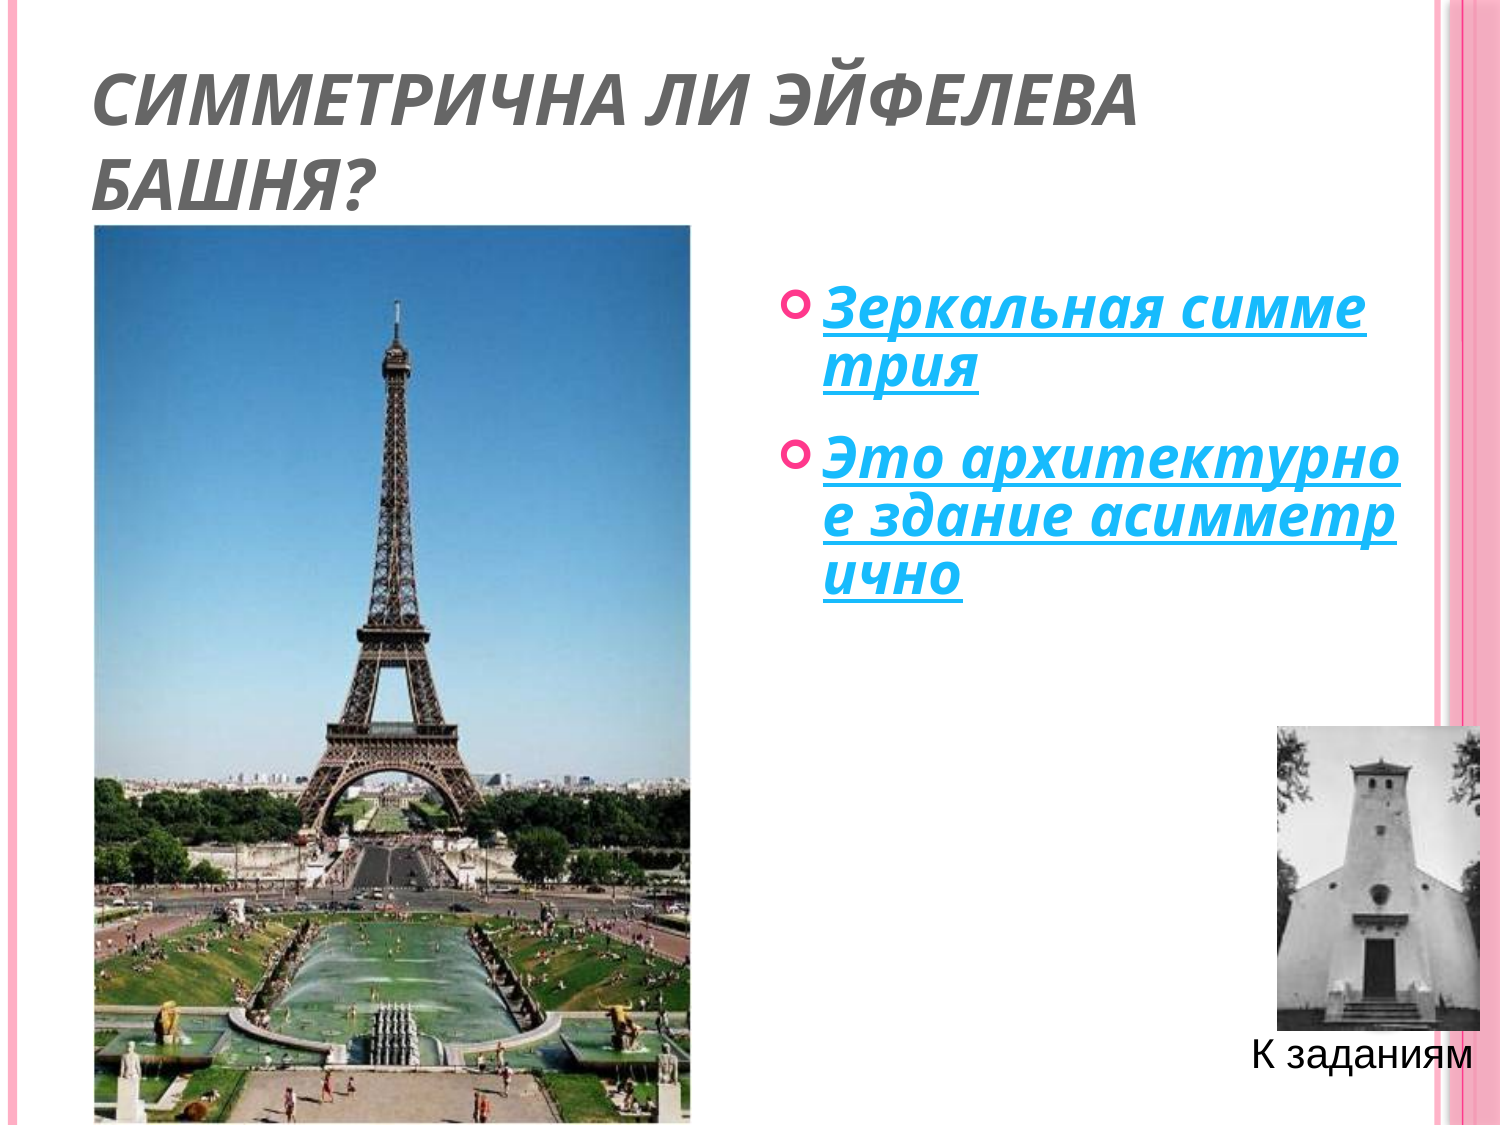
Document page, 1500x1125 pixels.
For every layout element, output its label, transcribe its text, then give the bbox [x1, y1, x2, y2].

list Зеркальная симметрия Это архитектурное здание асимметрично [762, 262, 1426, 1125]
text_box К заданиям [1224, 1019, 1500, 1085]
picture [1276, 726, 1480, 1032]
title СИММЕТРИЧНА ЛИ ЭЙФЕЛЕВА БАШНЯ? [75, 45, 1425, 233]
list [93, 224, 692, 1125]
